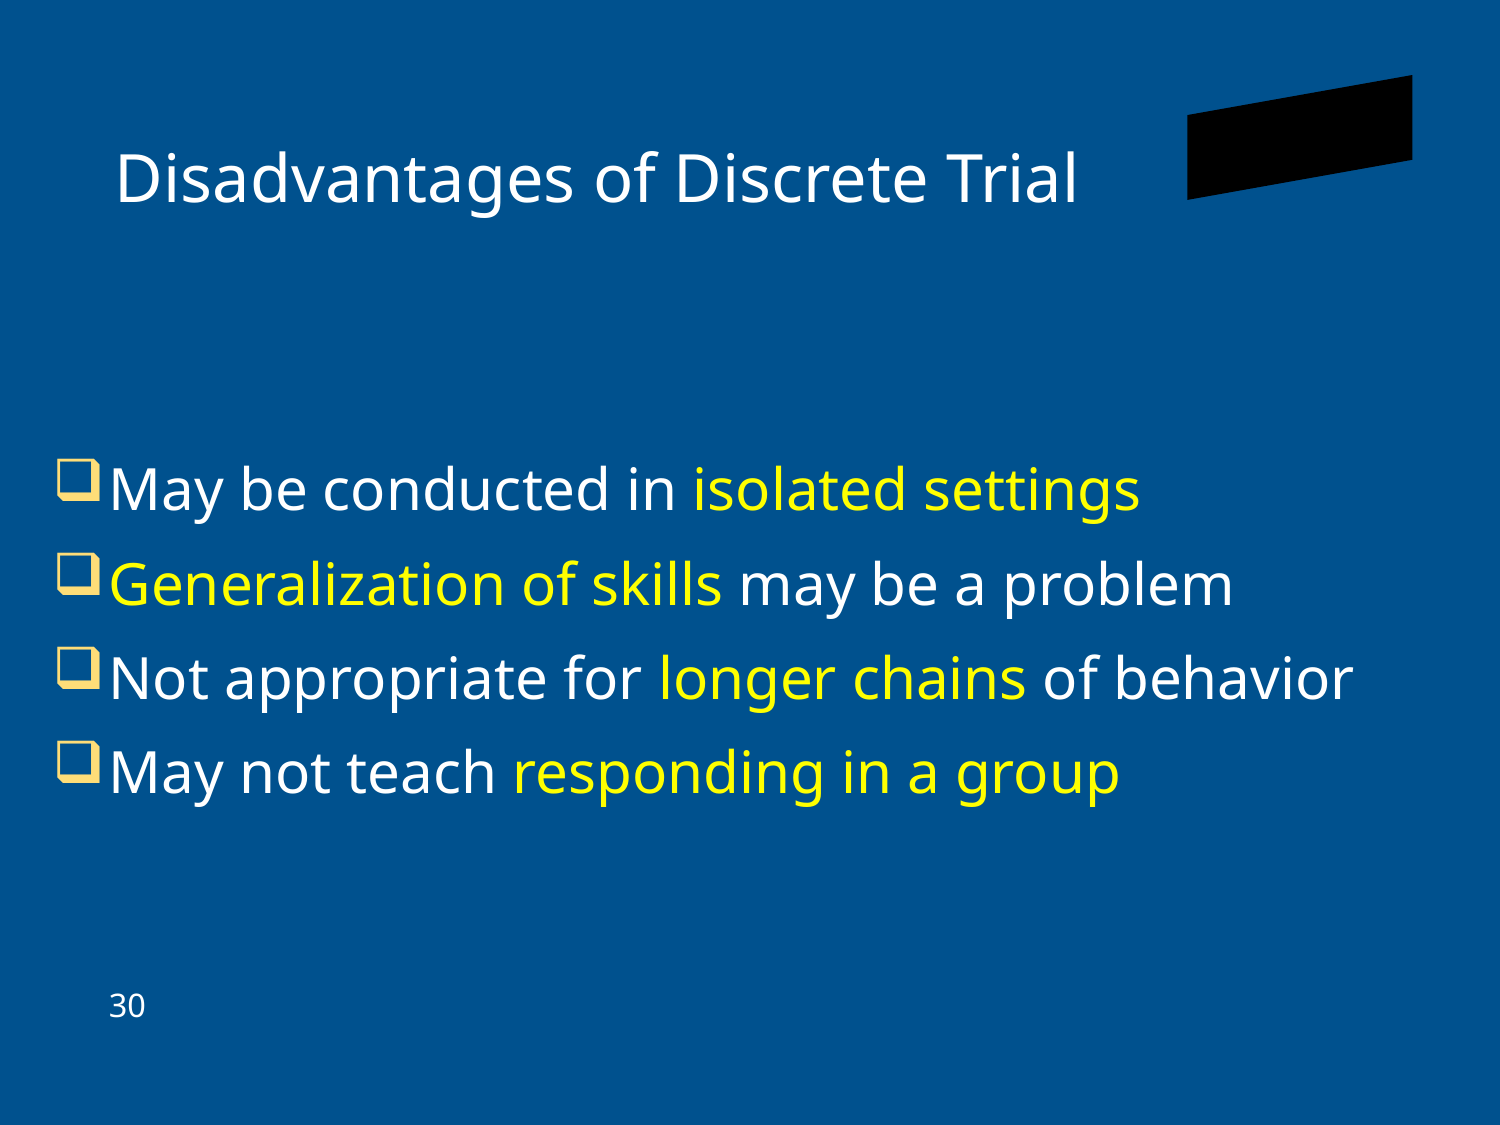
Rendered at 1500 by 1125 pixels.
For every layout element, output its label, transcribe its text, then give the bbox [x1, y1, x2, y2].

title Disadvantages of Discrete Trial [99, 99, 1269, 252]
list May be conducted in isolated settings Generalization of skills may be a problem Not appropriate for longer chains of behavior May not teach responding in a group [37, 296, 1475, 962]
slide_number 30 [93, 976, 194, 1037]
